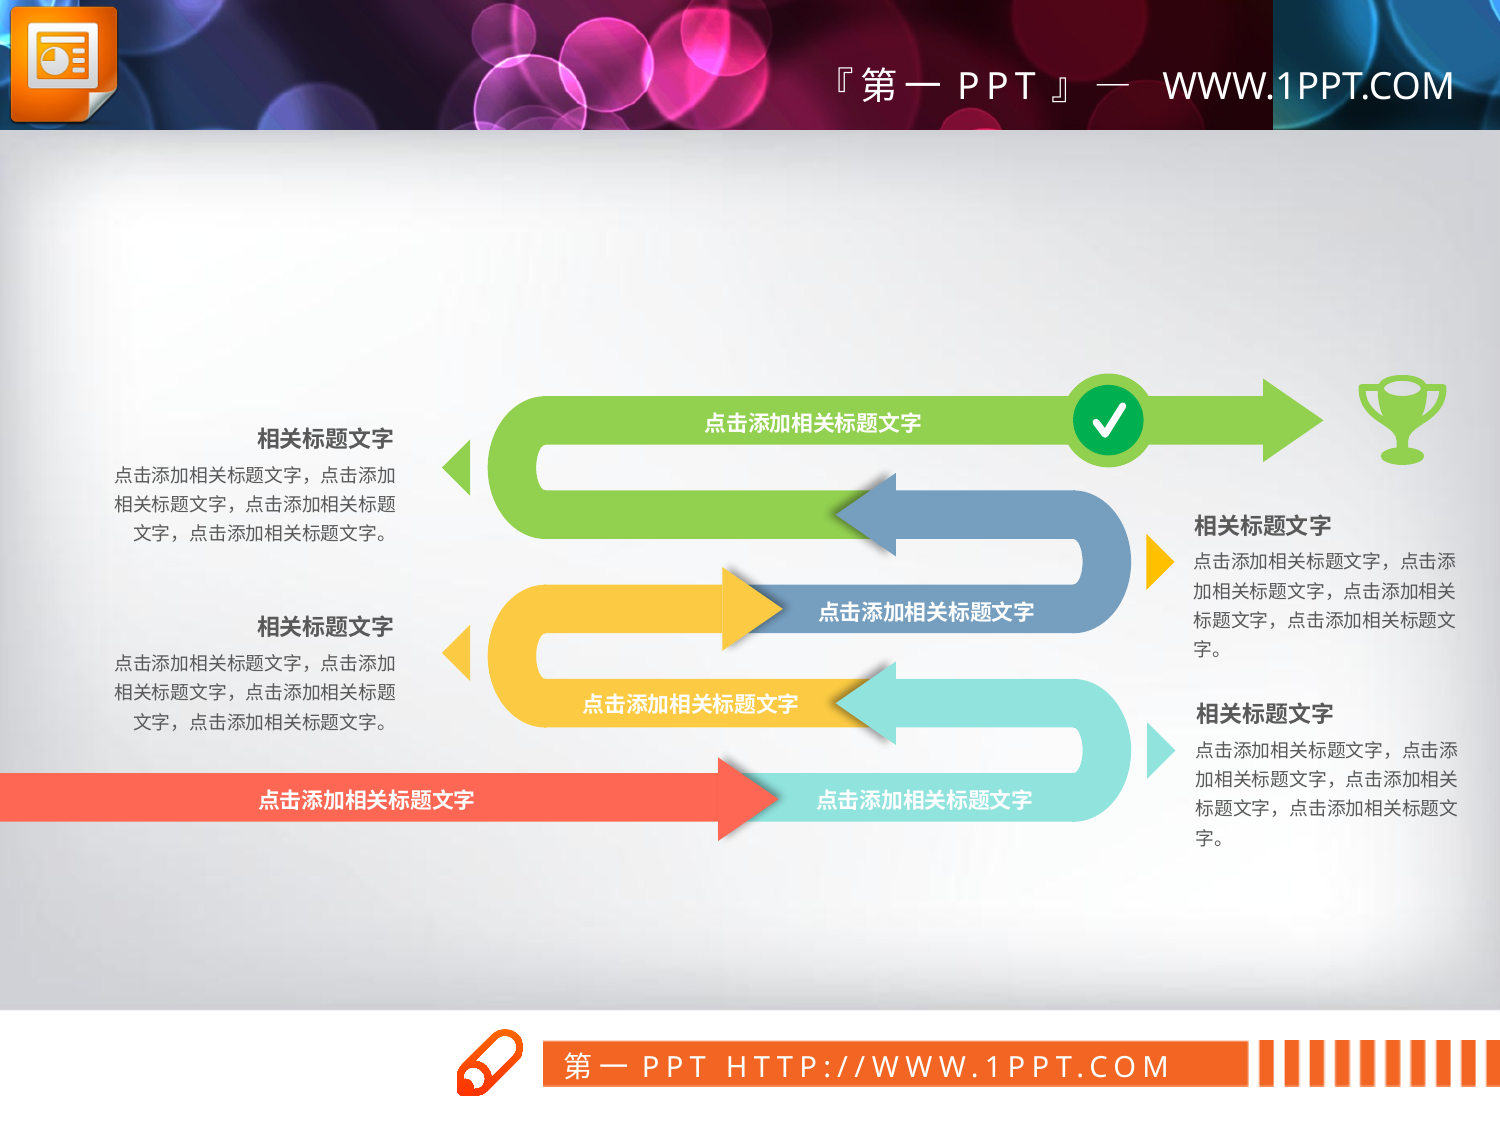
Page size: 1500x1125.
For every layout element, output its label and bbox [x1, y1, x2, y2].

text_box [1180, 683, 1483, 858]
text_box [0, 373, 1324, 842]
text_box [1358, 375, 1447, 465]
picture [0, 0, 1500, 1012]
picture [543, 1040, 1500, 1087]
text_box [1328, 495, 1481, 670]
